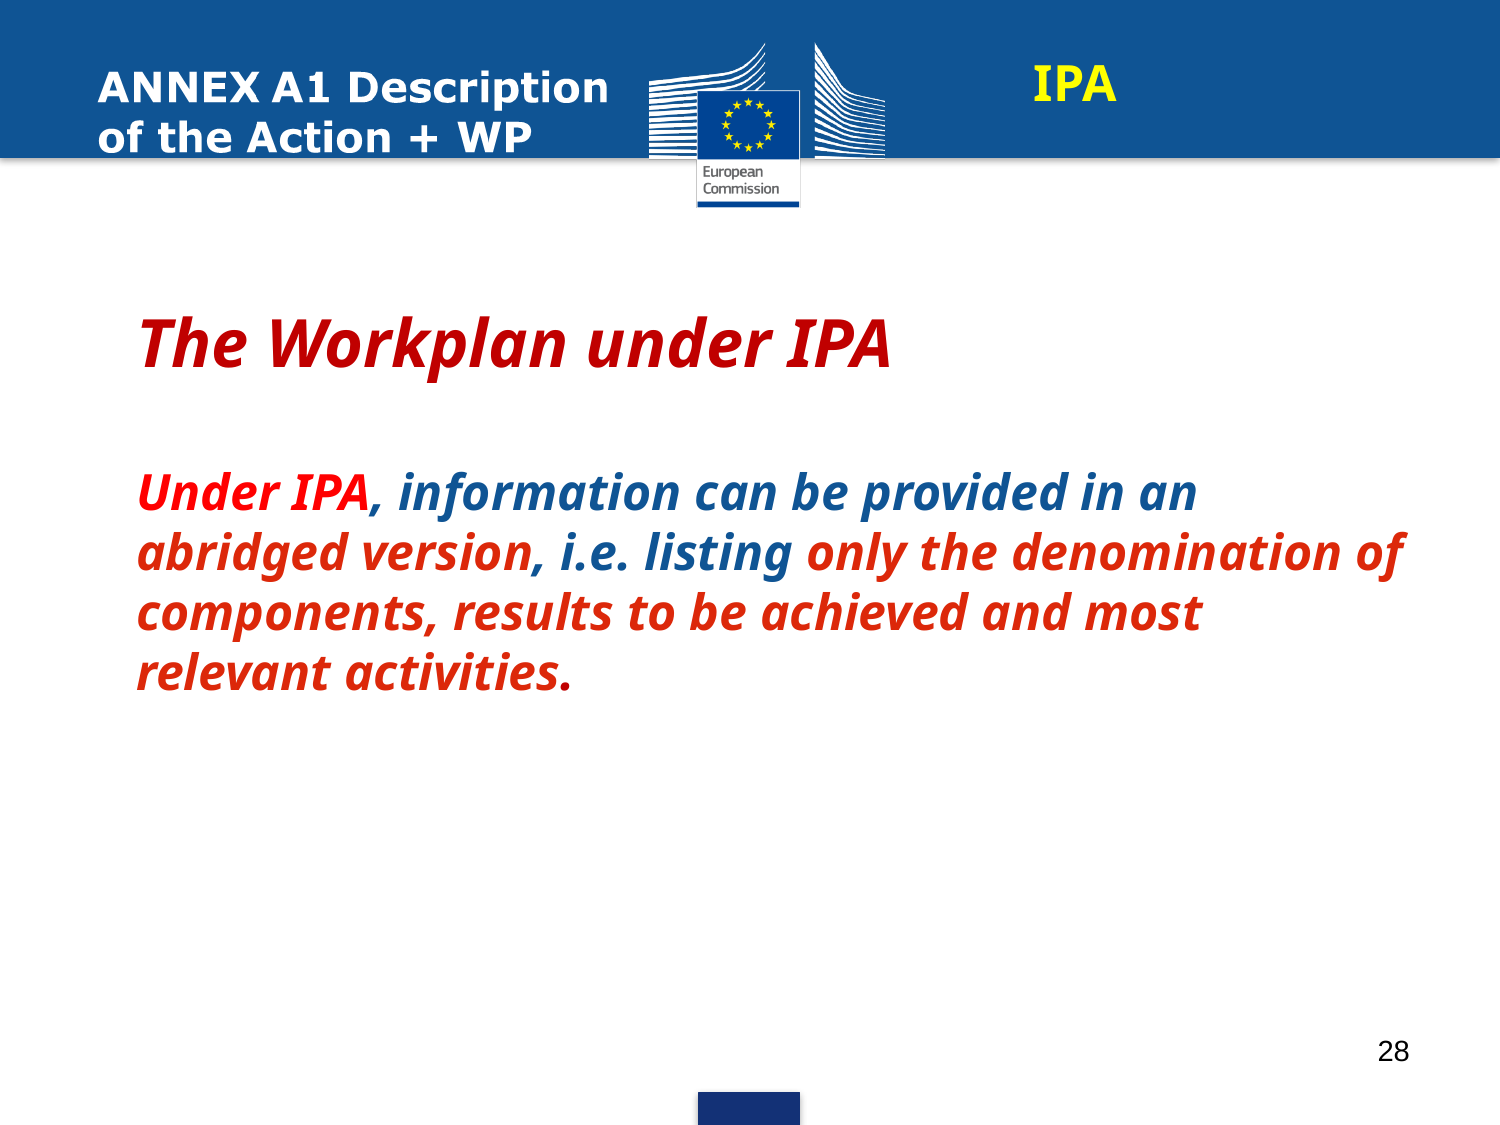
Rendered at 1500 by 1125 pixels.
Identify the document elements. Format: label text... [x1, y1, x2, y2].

text_box IPA [962, 43, 1475, 132]
picture [24, 42, 885, 208]
list The Workplan under IPA Under IPA, information can be provided in an abridged version, i.e. listing only the denomination of components, results to be achieved and most relevant activities. [64, 219, 1425, 988]
slide_number 28 [1074, 1024, 1425, 1103]
